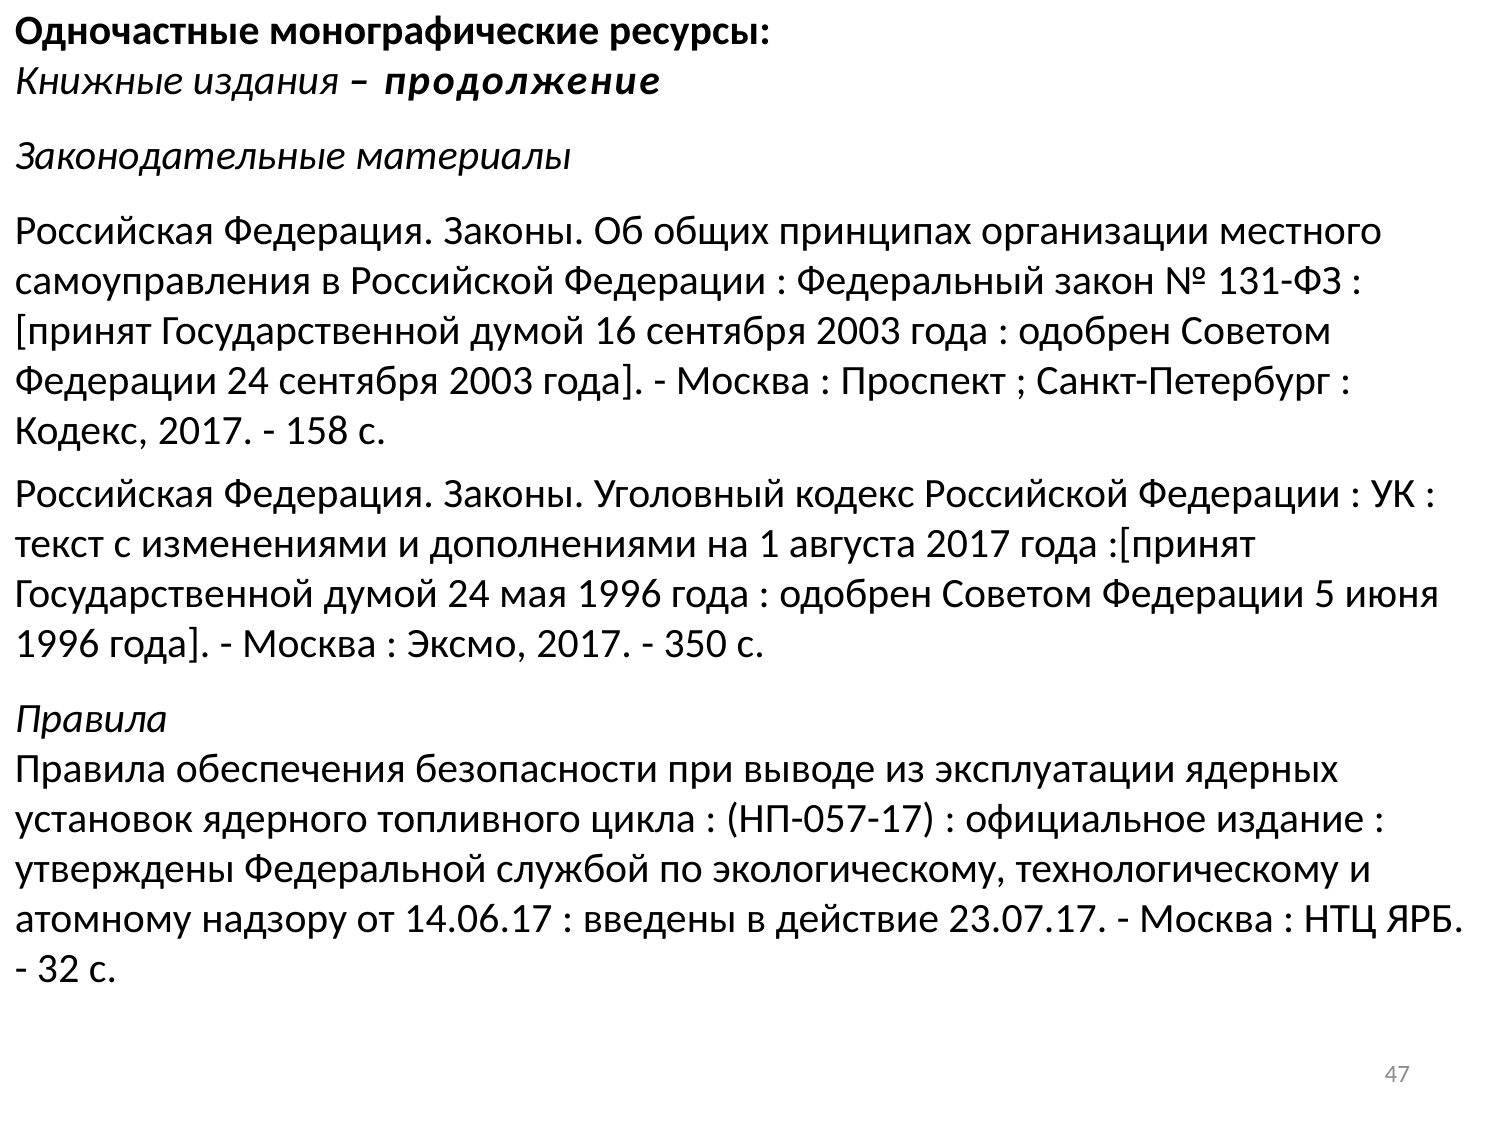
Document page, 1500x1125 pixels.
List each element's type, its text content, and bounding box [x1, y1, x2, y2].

slide_number 47 [1074, 1042, 1425, 1103]
text_box Одночастные монографические ресурсы: Книжные издания – продолжение Законодательные материалы Российская Федерация. Законы. Об общих принципах организации местного самоуправления в Российской Федерации : Федеральный закон № 131-ФЗ : [принят Государственной думой 16 сентября 2003 года : одобрен Советом Федерации 24 сентября 2003 года]. - Москва : Проспект ; Санкт-Петербург : Кодекс, 2017. - 158 с. Российская Федерация. Законы. Уголовный кодекс Российской Федерации : УК : текст с изменениями и дополнениями на 1 августа 2017 года :[принят Государственной думой 24 мая 1996 года : одобрен Советом Федерации 5 июня 1996 года]. - Москва : Эксмо, 2017. - 350 с. Правила Правила обеспечения безопасности при выводе из эксплуатации ядерных установок ядерного топливного цикла : (НП-057-17) : официальное издание : утверждены Федеральной службой по экологическому, технологическому и атомному надзору от 14.06.17 : введены в действие 23.07.17. - Москва : НТЦ ЯРБ. - 32 с. [0, 0, 1483, 999]
